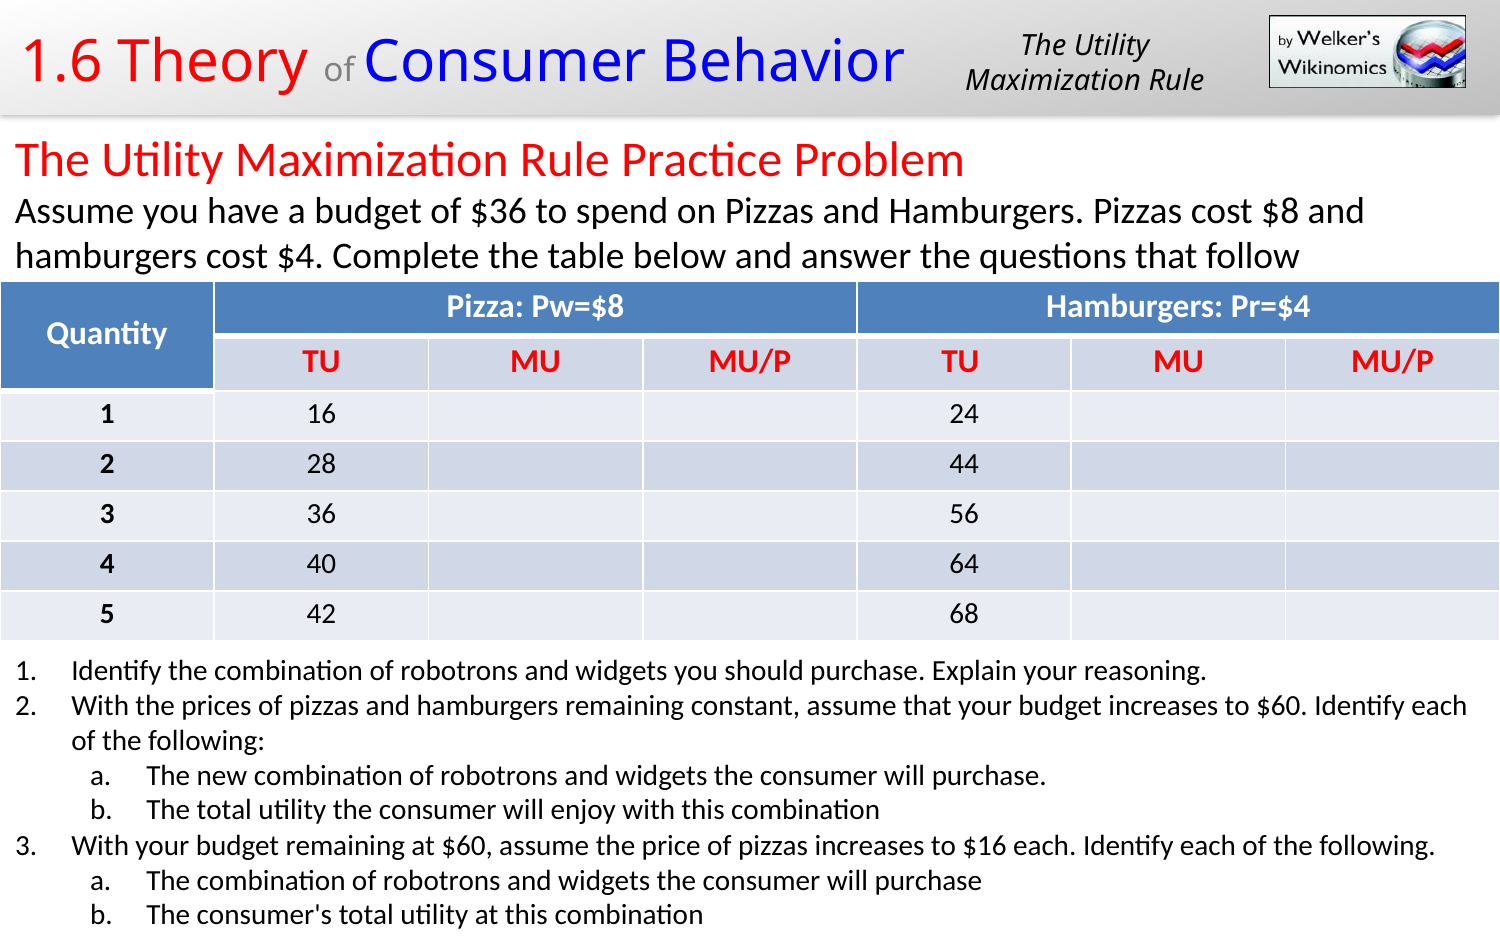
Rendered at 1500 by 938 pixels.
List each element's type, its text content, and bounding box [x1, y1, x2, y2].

table_cell 64 [858, 542, 1070, 590]
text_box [0, 0, 1500, 115]
table_cell 5 [1, 592, 213, 640]
table_cell TU [858, 339, 1070, 390]
table_cell 1 [1, 394, 213, 440]
table_cell [429, 542, 642, 590]
table_cell 4 [1, 542, 213, 590]
table_cell [429, 392, 642, 440]
table_cell MU/P [644, 339, 856, 390]
table_cell 40 [215, 542, 428, 590]
table_cell [644, 442, 856, 490]
table_cell MU [429, 339, 642, 390]
table_cell [644, 492, 856, 540]
table_header Pizza: Pw=$8 [215, 284, 856, 333]
text_box The Utility Maximization Rule Practice Problem Assume you have a budget of $36 to spend on Pizzas and Hamburgers. Pizzas cost $8 and hamburgers cost $4. Complete the table below and answer the questions that follow [0, 123, 1500, 284]
table_cell 16 [215, 392, 428, 440]
table_cell 3 [1, 492, 213, 540]
table_cell [1286, 492, 1499, 540]
table_header Quantity [1, 284, 213, 388]
table_cell 68 [858, 592, 1070, 640]
table_cell [644, 392, 856, 440]
table_cell [1286, 442, 1499, 490]
table_cell 28 [215, 442, 428, 490]
table_cell 44 [858, 442, 1070, 490]
table_cell [1286, 392, 1499, 440]
table_cell [644, 542, 856, 590]
table_cell 24 [858, 392, 1070, 440]
table_cell 56 [858, 492, 1070, 540]
table_cell [1072, 592, 1285, 640]
table_cell [644, 592, 856, 640]
table_cell [429, 442, 642, 490]
table_cell [1286, 542, 1499, 590]
table_cell [429, 592, 642, 640]
table_header Hamburgers: Pr=$4 [858, 284, 1499, 333]
table_cell 2 [1, 442, 213, 490]
table_cell [429, 492, 642, 540]
table_cell 36 [215, 492, 428, 540]
table_cell [1072, 392, 1285, 440]
table_cell 42 [215, 592, 428, 640]
table_cell [1072, 442, 1285, 490]
text_box Identify the combination of robotrons and widgets you should purchase. Explain your reasoning. With the prices of pizzas and hamburgers remaining constant, assume that your budget increases to $60. Identify each of the following: The new combination of robotrons and widgets the consumer will purchase. The total utility the consumer will enjoy with this combination With your budget remaining at $60, assume the price of pizzas increases to $16 each. Identify each of the following. The combination of robotrons and widgets the consumer will purchase The consumer's total utility at this combination [0, 643, 1500, 938]
table_cell MU [1072, 339, 1285, 390]
table_cell [1072, 542, 1285, 590]
table_cell TU [215, 339, 428, 390]
table_cell [1072, 492, 1285, 540]
table_cell MU/P [1286, 339, 1499, 390]
table_cell [1286, 592, 1499, 640]
